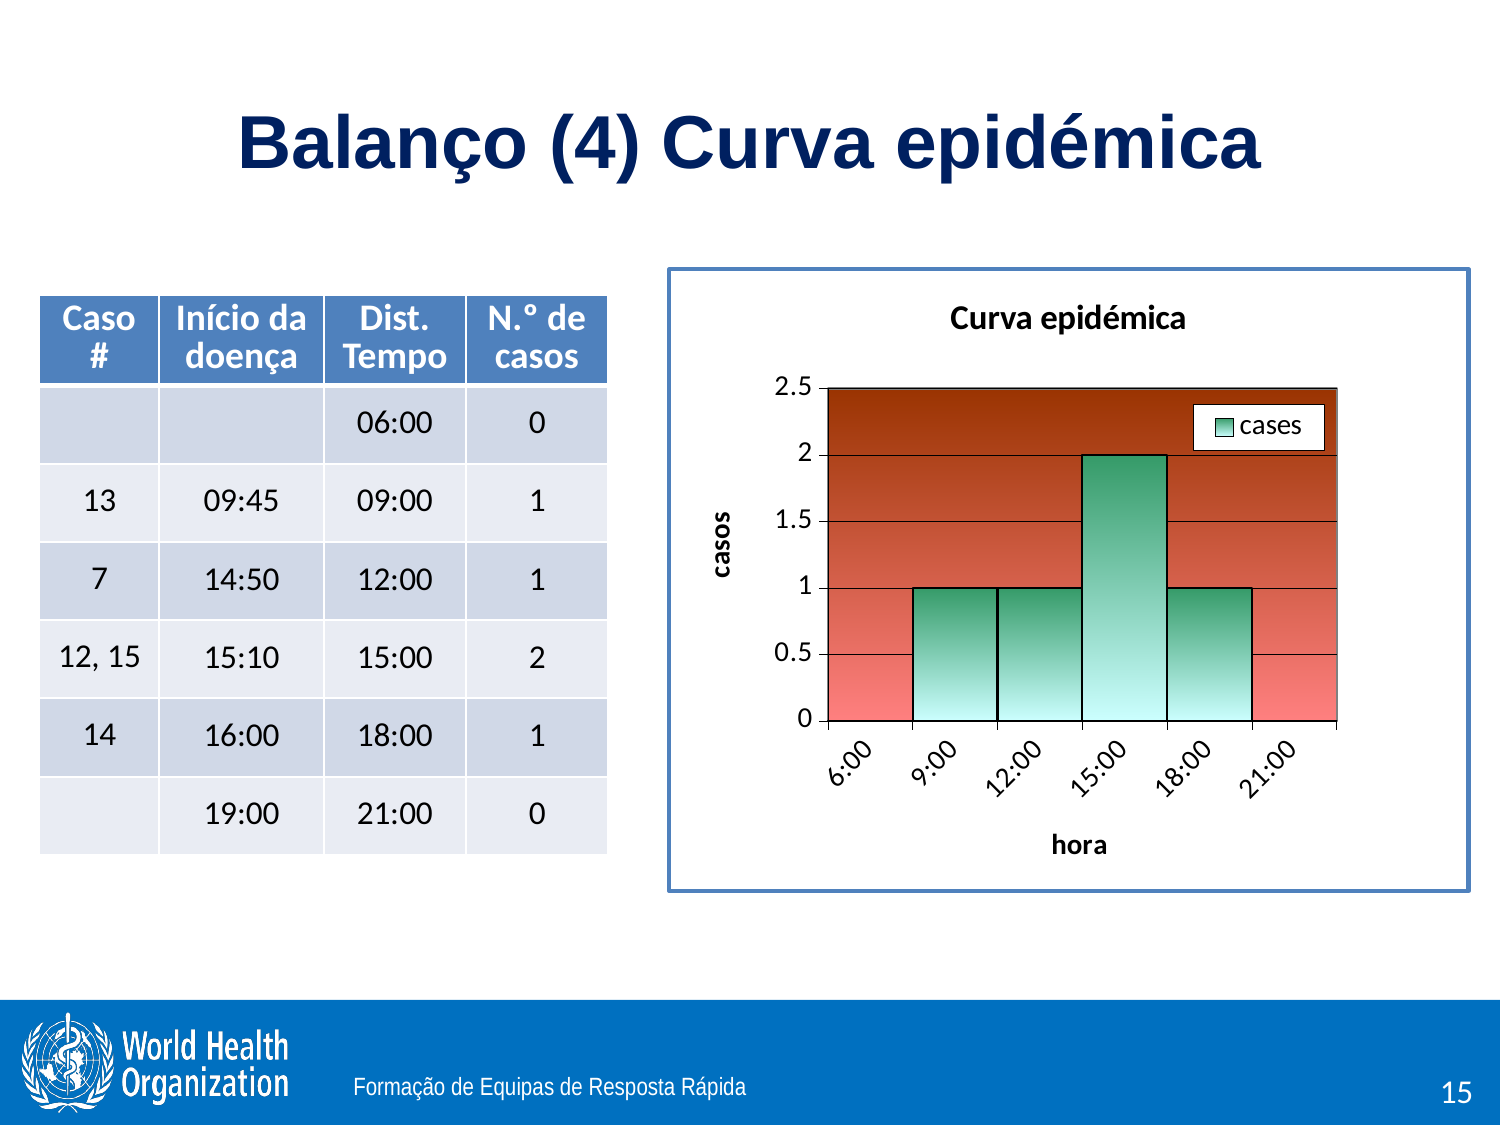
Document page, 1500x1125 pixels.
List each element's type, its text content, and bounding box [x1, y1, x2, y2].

table_cell 14:50 [160, 543, 323, 619]
table_cell [40, 778, 158, 854]
table_cell 1 [467, 699, 607, 776]
table_cell 15:10 [160, 621, 323, 697]
title Balanço (4) Curva epidémica [75, 45, 1425, 233]
table_cell 2 [467, 621, 607, 697]
table_cell 19:00 [160, 778, 323, 854]
table_cell 06:00 [325, 388, 465, 463]
table_cell 16:00 [160, 699, 323, 776]
table_cell [160, 388, 323, 463]
table_cell 1 [467, 543, 607, 619]
table_cell 12:00 [325, 543, 465, 619]
table_header N.º de casos [467, 296, 607, 383]
table_cell 7 [40, 543, 158, 619]
table_cell 1 [467, 465, 607, 541]
table_cell 0 [467, 388, 607, 463]
table_header Dist. Tempo [325, 296, 465, 383]
table_cell [40, 388, 158, 463]
table_cell 09:45 [160, 465, 323, 541]
table_cell 12, 15 [40, 621, 158, 697]
table_cell 13 [40, 465, 158, 541]
table_cell 14 [40, 699, 158, 776]
table_header Início da doença [160, 296, 323, 383]
table_header Caso # [40, 296, 158, 383]
table_cell 18:00 [325, 699, 465, 776]
table_cell 15:00 [325, 621, 465, 697]
table_cell 0 [467, 778, 607, 854]
table_cell 21:00 [325, 778, 465, 854]
picture [21, 1012, 288, 1113]
chart [666, 266, 1471, 894]
table_cell 09:00 [325, 465, 465, 541]
